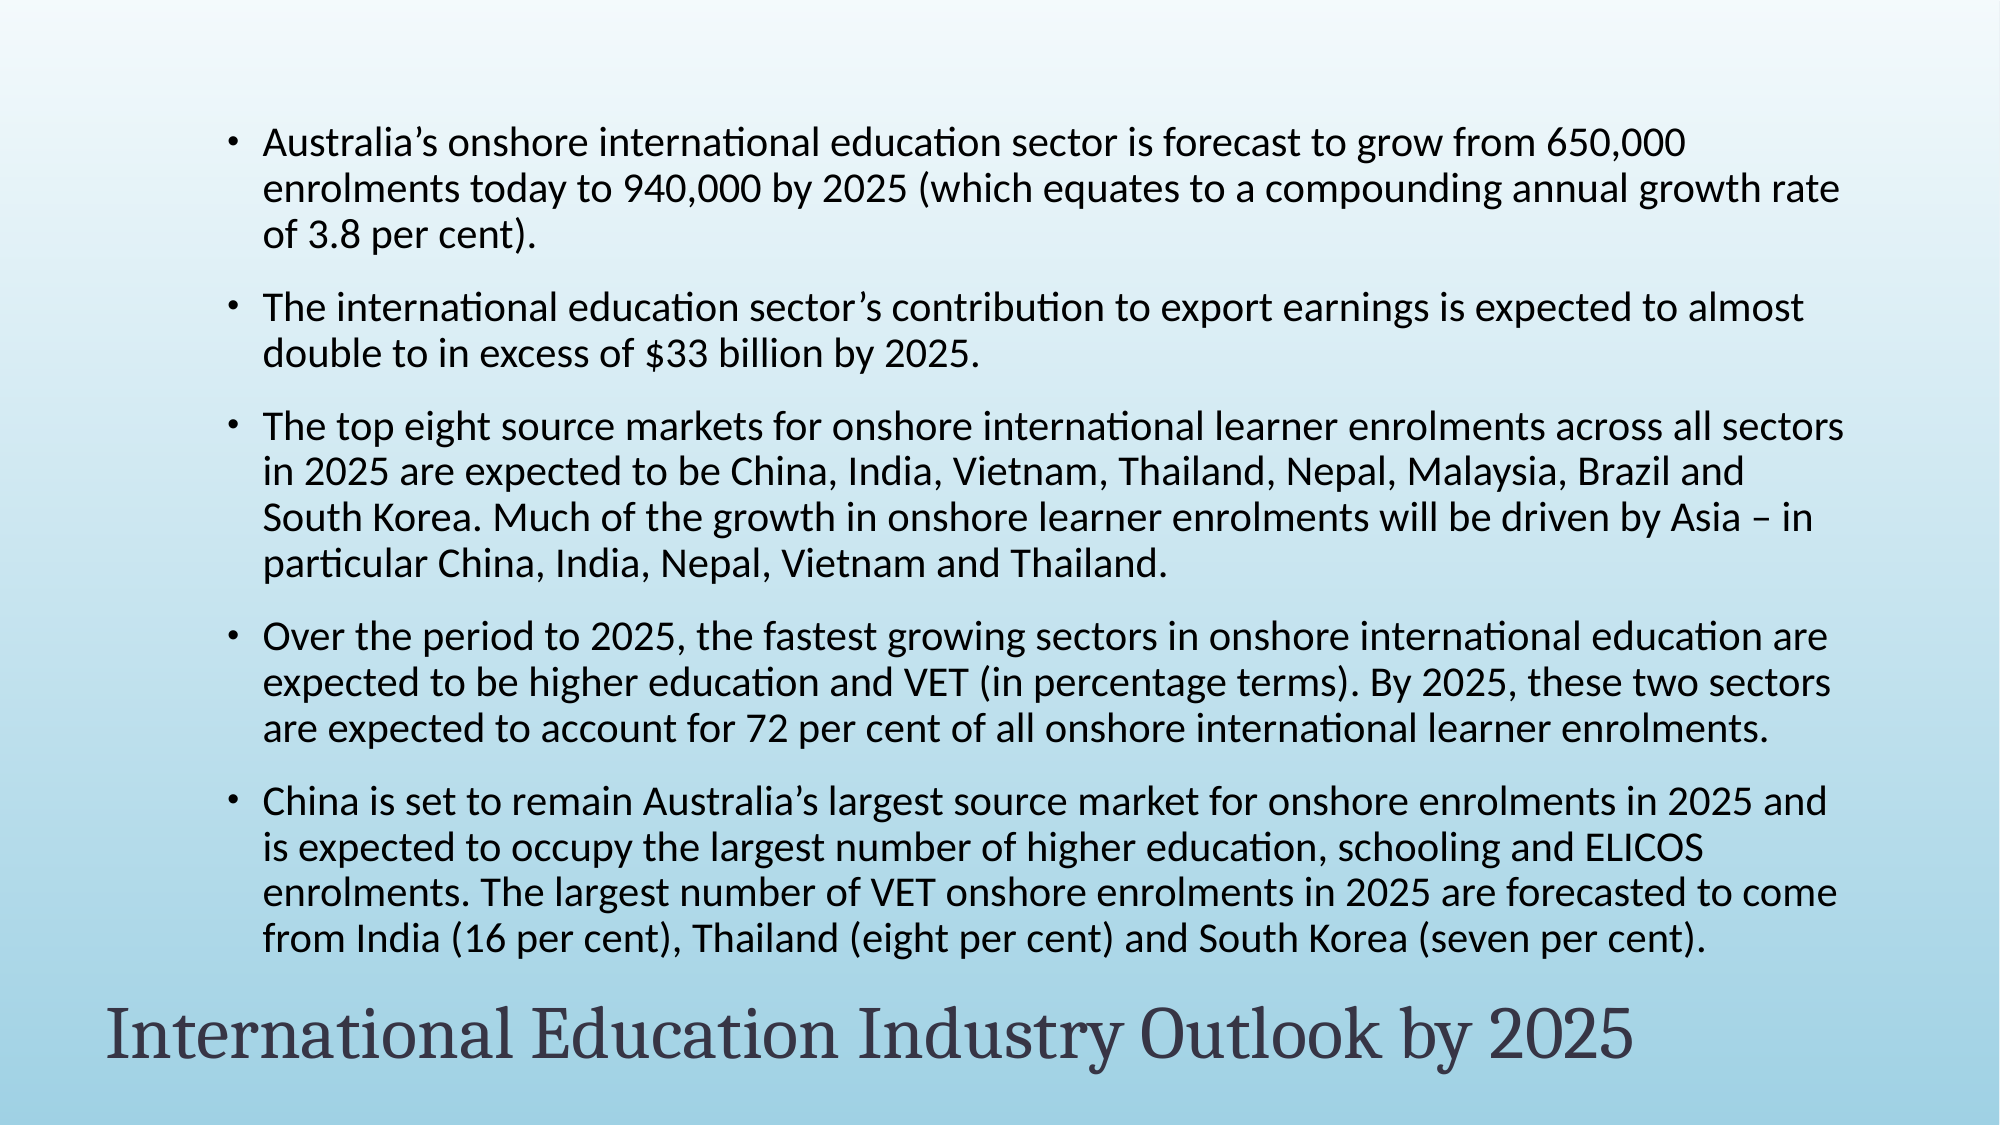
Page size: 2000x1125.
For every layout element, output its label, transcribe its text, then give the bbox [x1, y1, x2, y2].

list Australia’s onshore international education sector is forecast to grow from 650,000 enrolments today to 940,000 by 2025 (which equates to a compounding annual growth rate of 3.8 per cent). The international education sector’s contribution to export earnings is expected to almost double to in excess of $33 billion by 2025. The top eight source markets for onshore international learner enrolments across all sectors in 2025 are expected to be China, India, Vietnam, Thailand, Nepal, Malaysia, Brazil and South Korea. Much of the growth in onshore learner enrolments will be driven by Asia – in particular China, India, Nepal, Vietnam and Thailand. Over the period to 2025, the fastest growing sectors in onshore international education are expected to be higher education and VET (in percentage terms). By 2025, these two sectors are expected to account for 72 per cent of all onshore international learner enrolments. China is set to remain Australia’s largest source market for onshore enrolments in 2025 and is expected to occupy the largest number of higher education, schooling and ELICOS enrolments. The largest number of VET onshore enrolments in 2025 are forecasted to come from India (16 per cent), Thailand (eight per cent) and South Korea (seven per cent). [212, 112, 1863, 988]
title International Education Industry Outlook by 2025 [90, 905, 1890, 1081]
